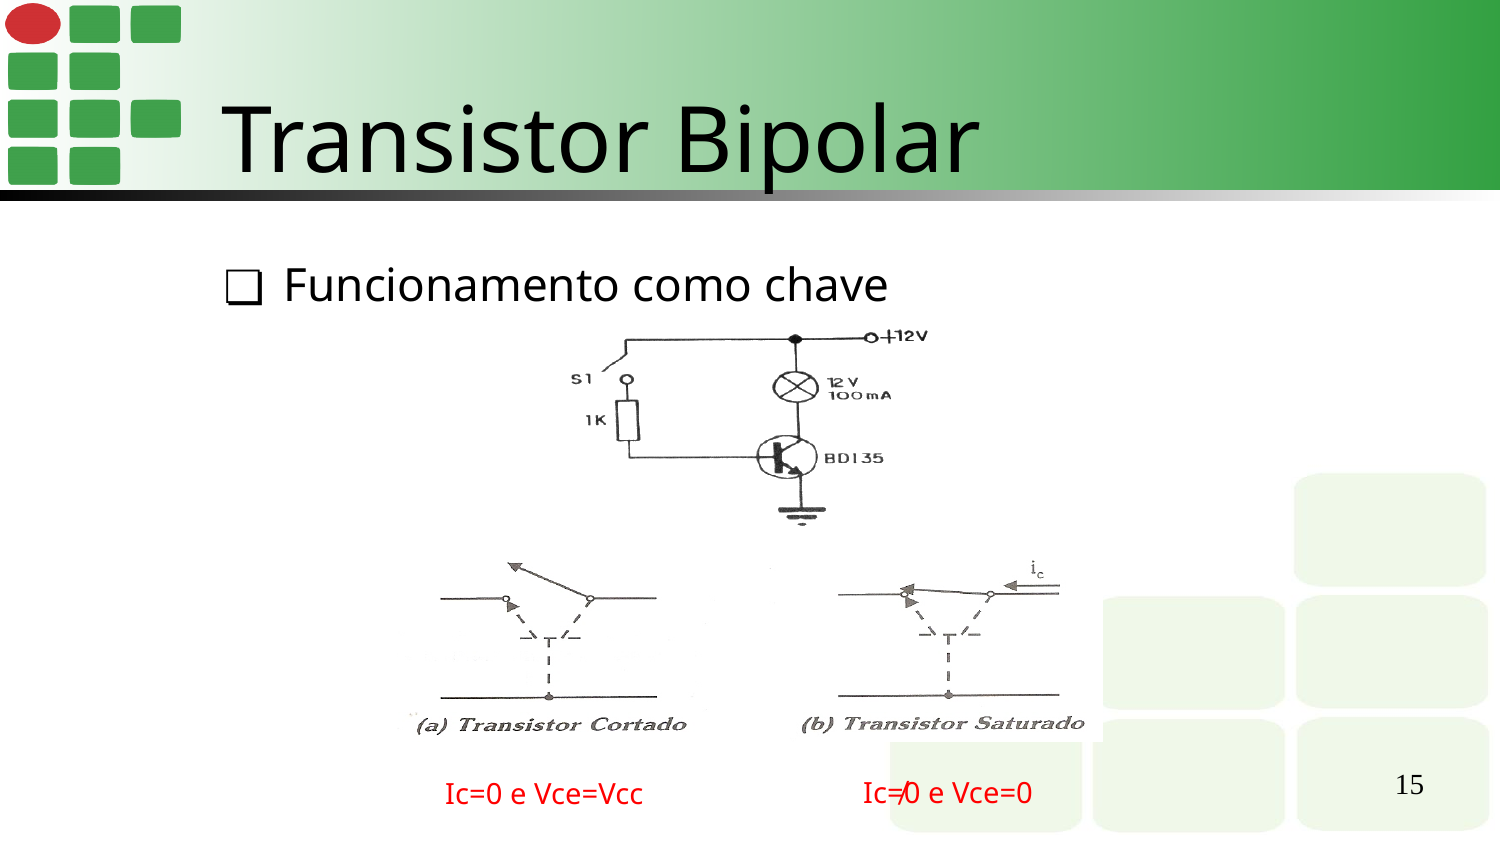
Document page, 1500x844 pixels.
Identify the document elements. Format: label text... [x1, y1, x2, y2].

text_box Ic=0 e Vce=Vcc [430, 760, 673, 826]
text_box Transistor Bipolar [206, 26, 1468, 207]
picture [5, 3, 181, 185]
picture [397, 321, 1495, 835]
slide_number ‹#› [1075, 768, 1425, 827]
text_box Ic≠0 e Vce=0 [848, 759, 1066, 825]
text_box Funcionamento como chave [193, 248, 1469, 324]
